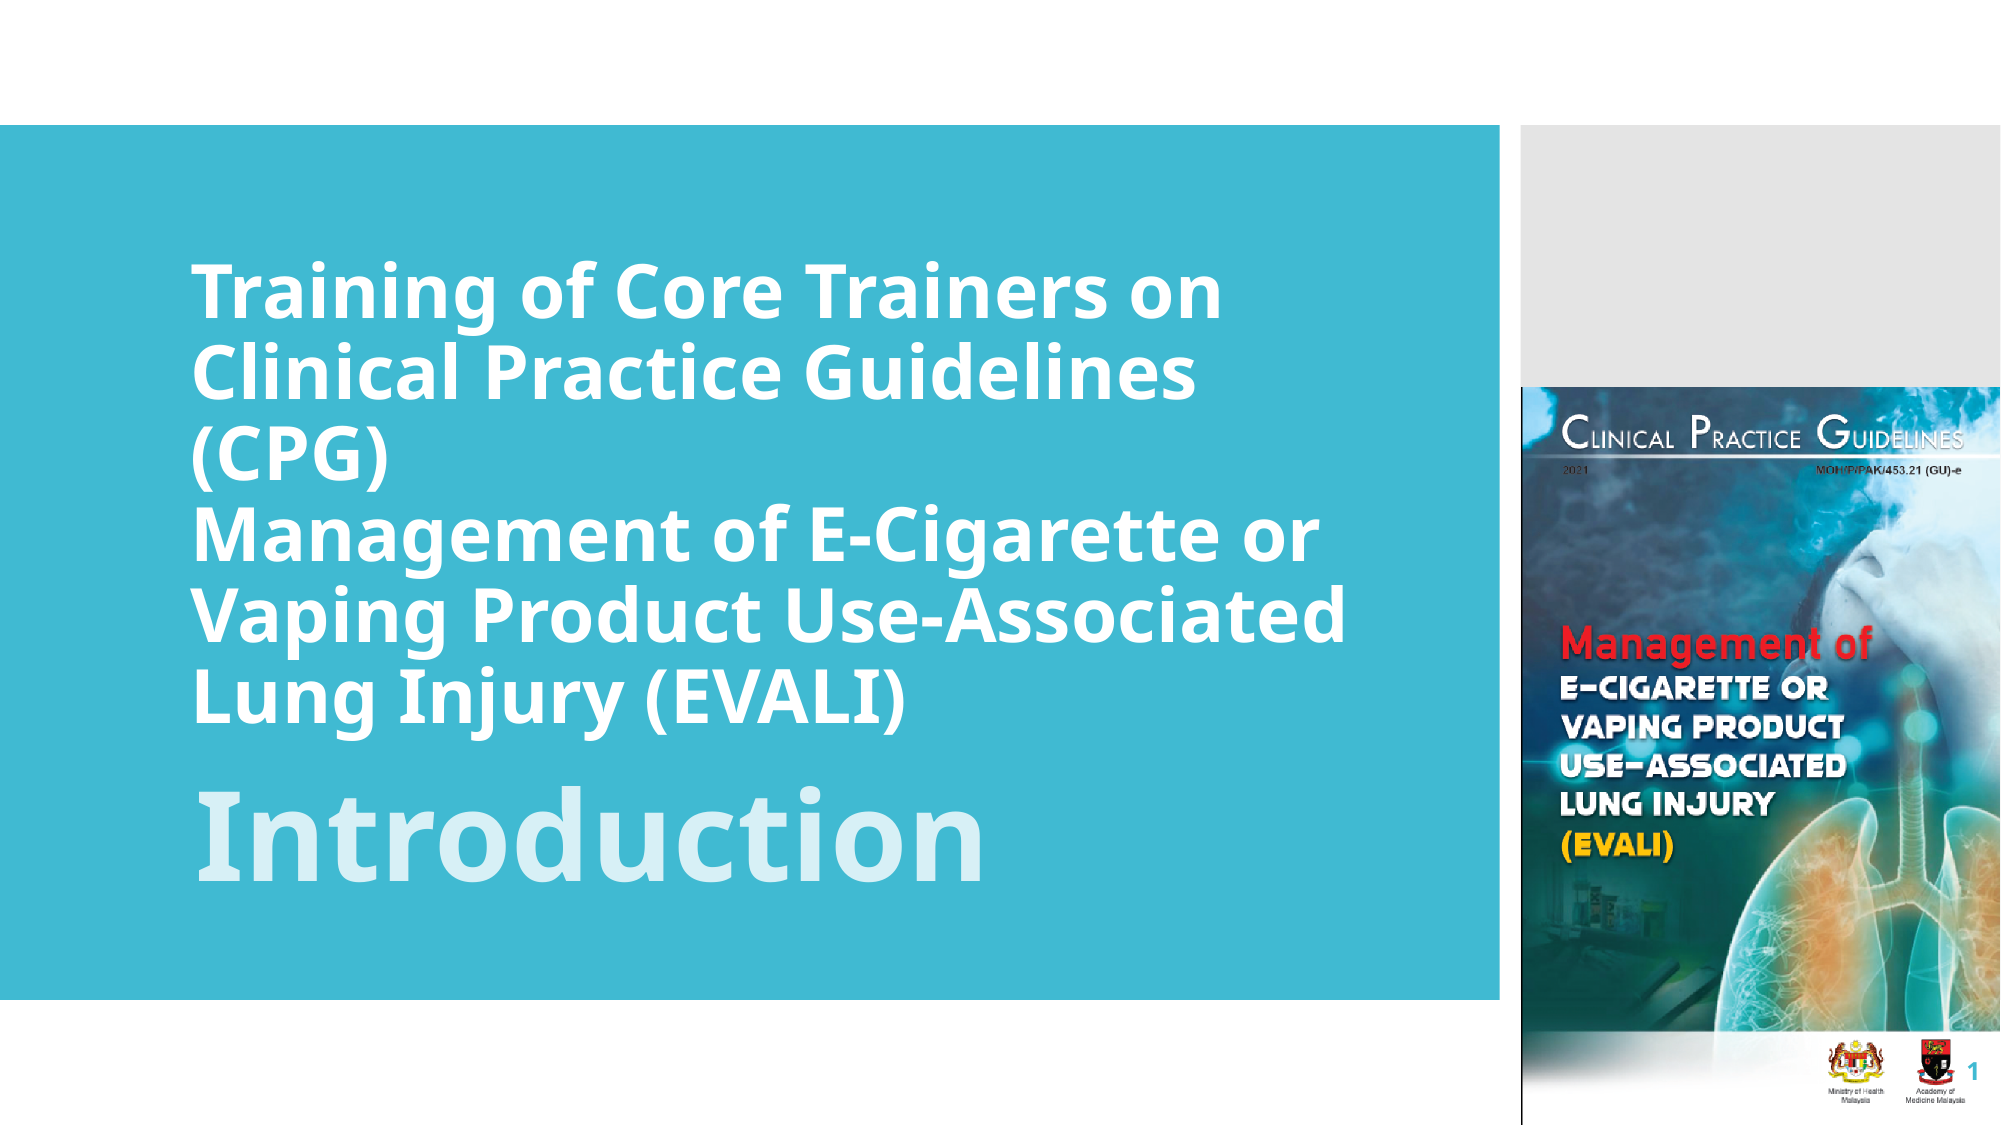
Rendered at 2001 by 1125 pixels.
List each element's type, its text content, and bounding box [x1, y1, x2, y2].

picture [1874, 416, 1886, 423]
picture [1875, 391, 1884, 396]
picture [1520, 386, 2000, 1125]
title Training of Core Trainers on Clinical Practice Guidelines (CPG) Management of E-Cigarette or Vaping Product Use-Associated Lung Injury (EVALI) [175, 213, 1406, 747]
subtitle Introduction [180, 766, 1381, 917]
